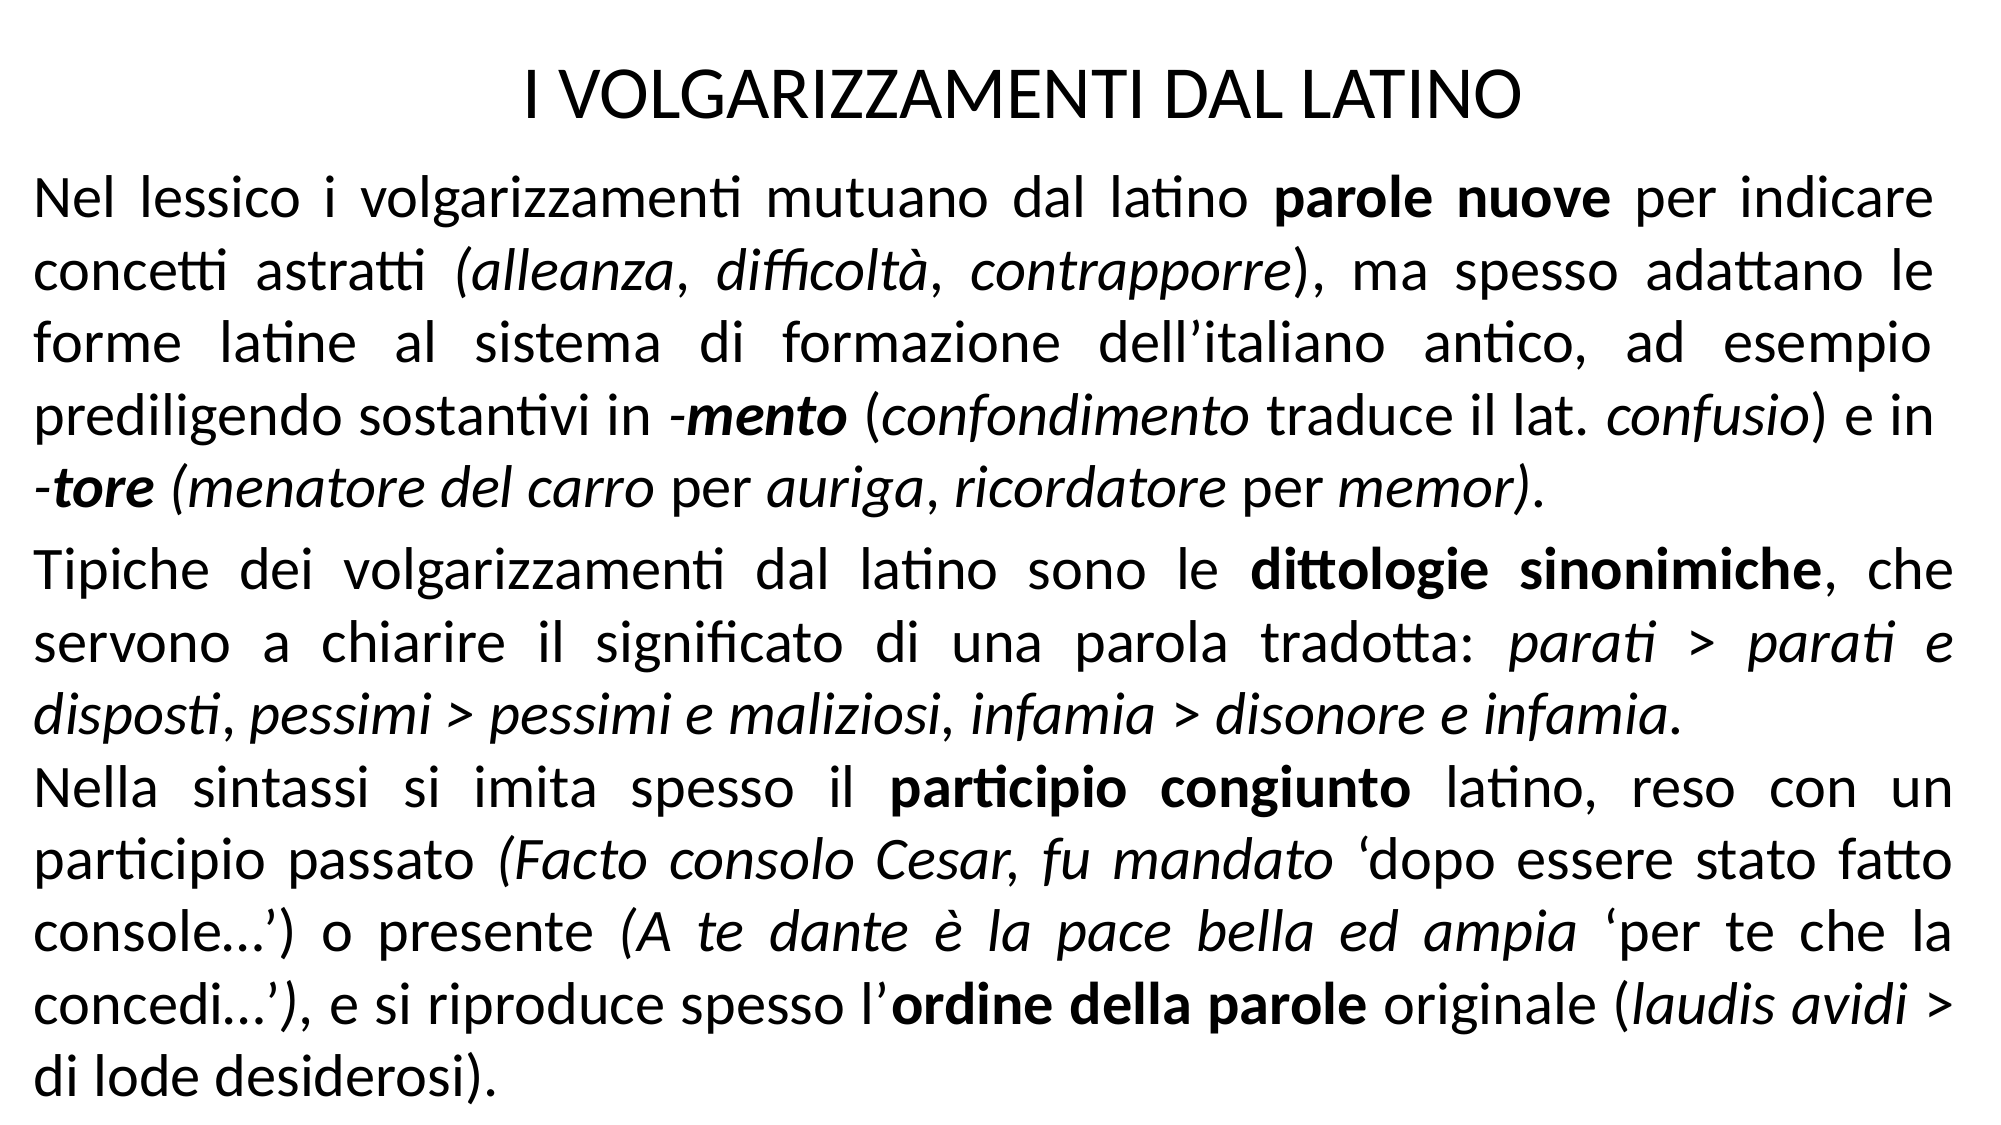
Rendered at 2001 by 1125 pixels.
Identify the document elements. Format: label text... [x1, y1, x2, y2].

text_box I VOLGARIZZAMENTI DAL LATINO [76, 36, 1970, 142]
text_box Nel lessico i volgarizzamenti mutuano dal latino parole nuove per indicare concetti astratti (alleanza, difficoltà, contrapporre), ma spesso adattano le forme latine al sistema di formazione dell’italiano antico, ad esempio prediligendo sostantivi in -mento (confondimento traduce il lat. confusio) e in -tore (menatore del carro per auriga, ricordatore per memor). [19, 150, 1950, 521]
text_box Tipiche dei volgarizzamenti dal latino sono le dittologie sinonimiche, che servono a chiarire il significato di una parola tradotta: parati > parati e disposti, pessimi > pessimi e maliziosi, infamia > disonore e infamia. Nella sintassi si imita spesso il participio congiunto latino, reso con un participio passato (Facto consolo Cesar, fu mandato ‘dopo essere stato fatto console…’) o presente (A te dante è la pace bella ed ampia ‘per te che la concedi…’), e si riproduce spesso l’ordine della parole originale (laudis avidi > di lode desiderosi). [19, 521, 1970, 1117]
